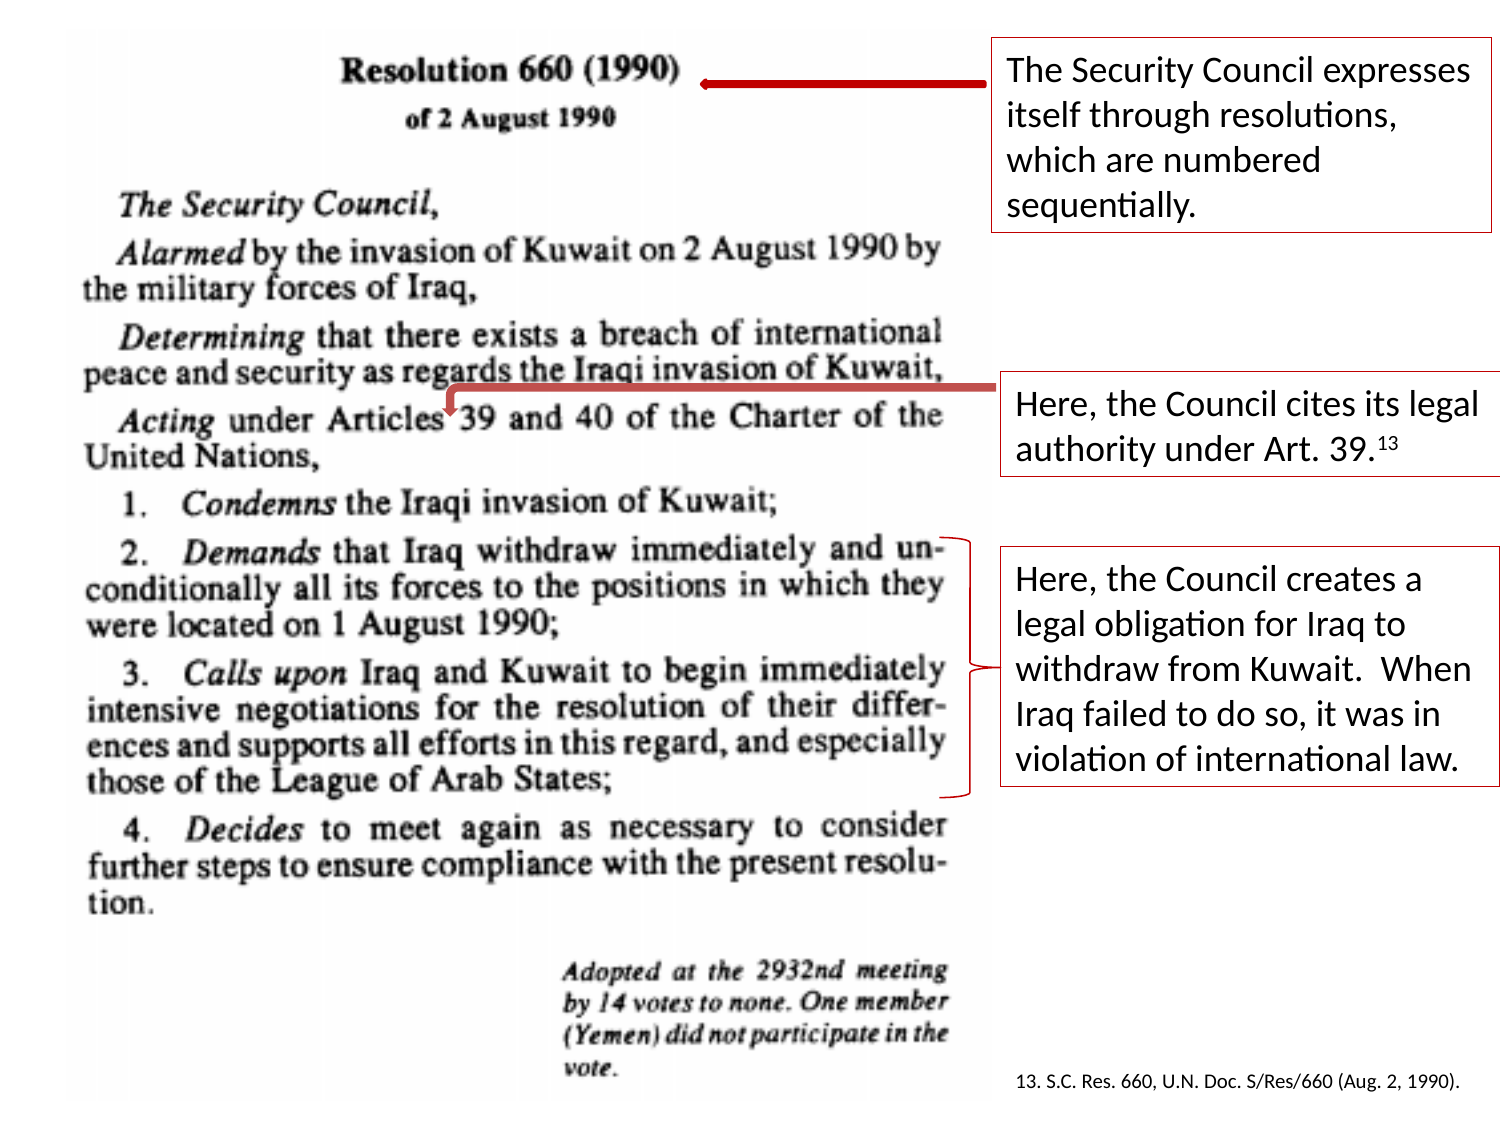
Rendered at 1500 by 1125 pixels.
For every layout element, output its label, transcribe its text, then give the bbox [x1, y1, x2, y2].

picture [66, 28, 992, 1101]
text_box The Security Council expresses itself through resolutions, which are numbered sequentially. [996, 37, 1492, 233]
text_box Here, the Council cites its legal authority under Art. 39.13 [1000, 371, 1500, 477]
text_box Here, the Council creates a legal obligation for Iraq to withdraw from Kuwait. When Iraq failed to do so, it was in violation of international law. [1000, 546, 1500, 787]
text_box 13. S.C. Res. 660, U.N. Doc. S/Res/660 (Aug. 2, 1990). [1000, 1059, 1500, 1100]
